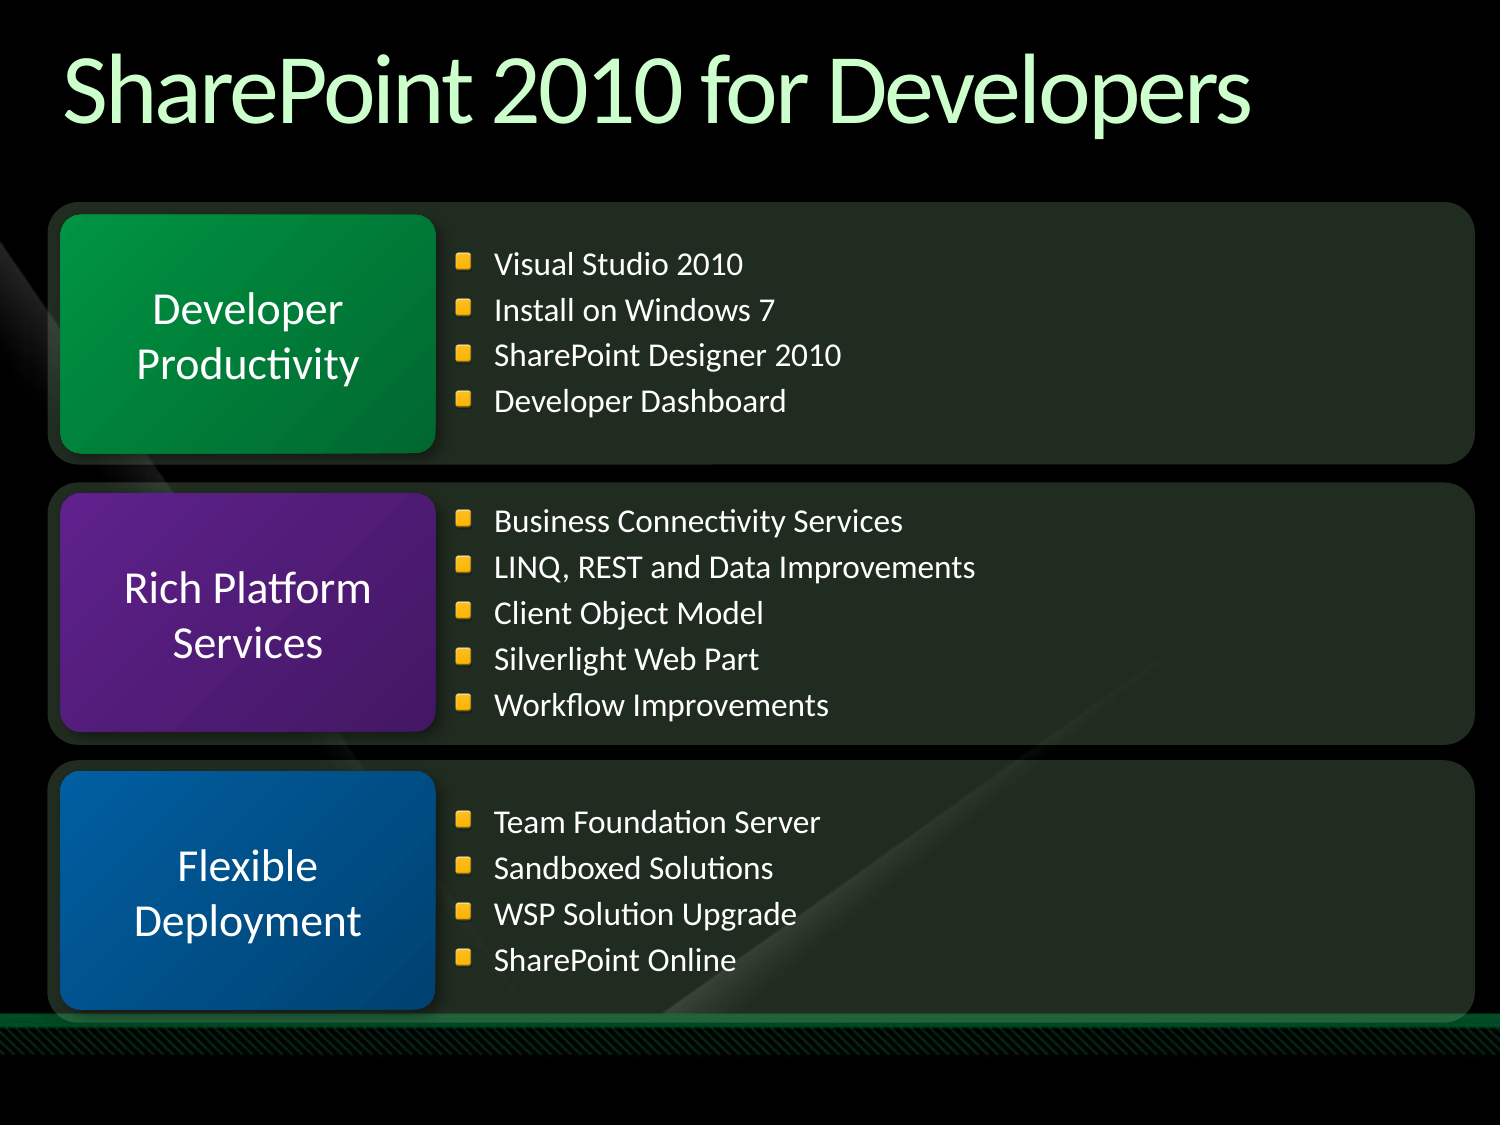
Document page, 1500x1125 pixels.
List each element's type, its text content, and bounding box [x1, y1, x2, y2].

text_box Developer Productivity [60, 214, 436, 454]
title SharePoint 2010 for Developers [62, 37, 1438, 147]
text_box Flexible Deployment [60, 771, 436, 1010]
text_box Rich Platform Services [60, 493, 436, 732]
picture [0, 0, 1500, 1125]
text_box Team Foundation Server Sandboxed Solutions WSP Solution Upgrade SharePoint Online [47, 760, 1475, 1023]
text_box Business Connectivity Services LINQ, REST and Data Improvements Client Object Model Silverlight Web Part Workflow Improvements [47, 482, 1475, 745]
text_box Visual Studio 2010 Install on Windows 7 SharePoint Designer 2010 Developer Dashboard [47, 202, 1475, 465]
